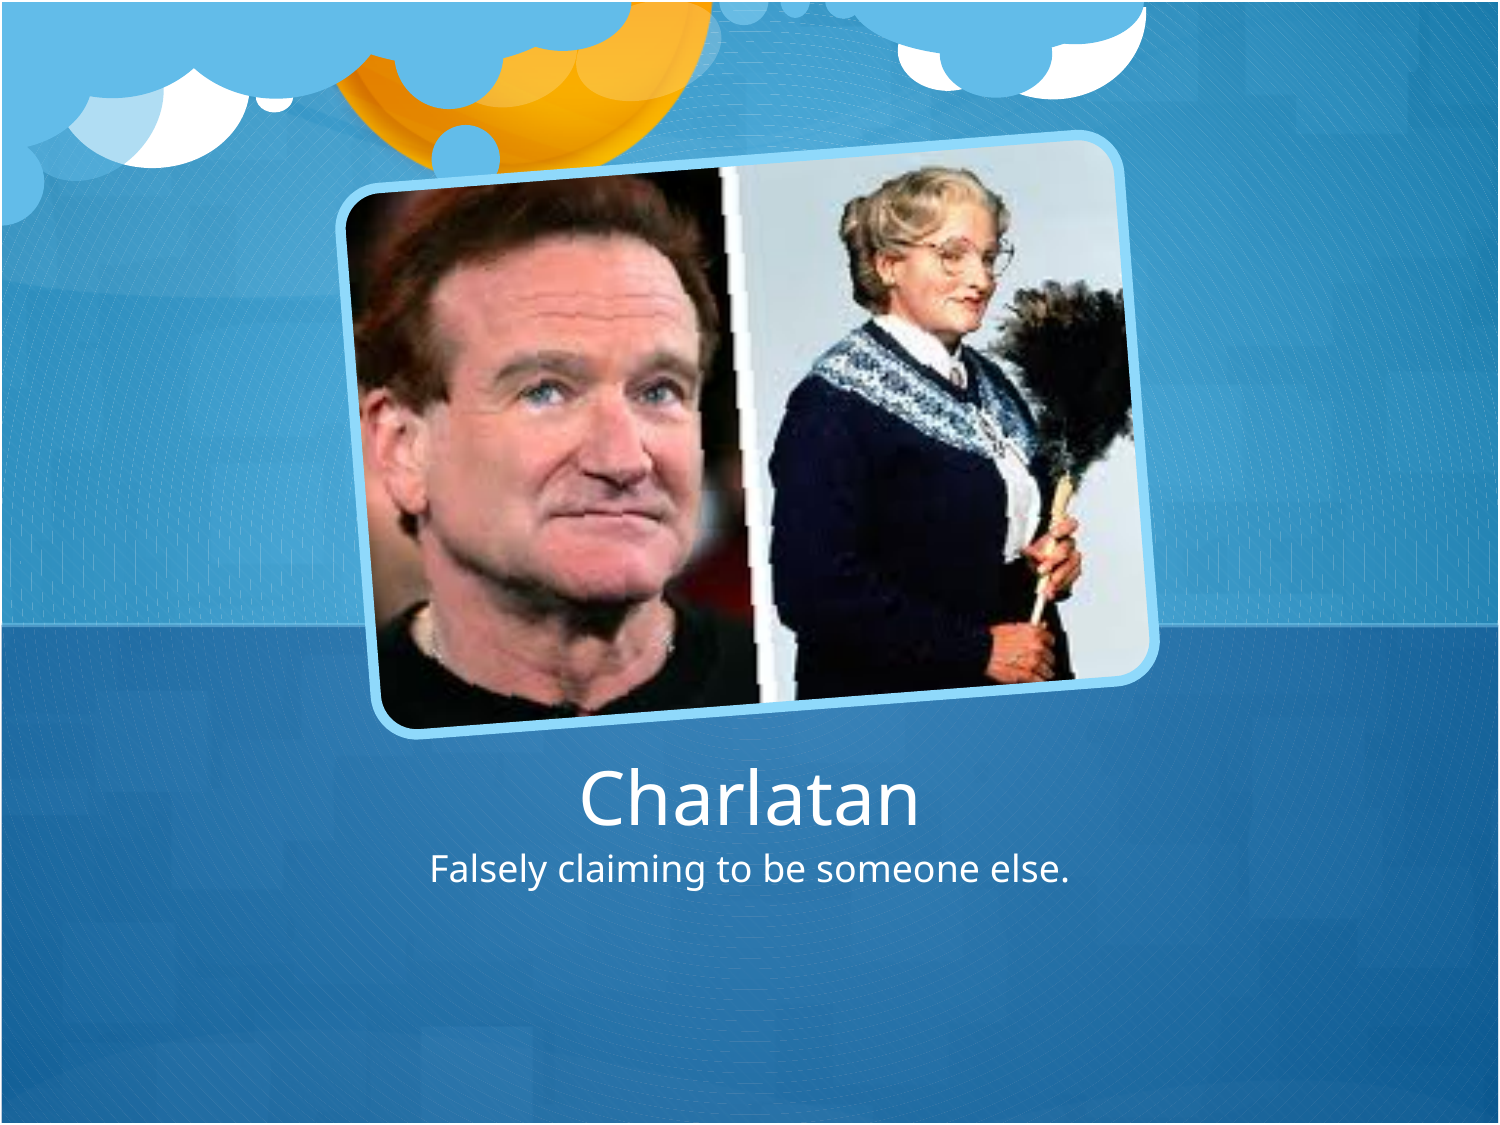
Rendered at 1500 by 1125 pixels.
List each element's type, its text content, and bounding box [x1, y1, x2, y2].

title Charlatan [116, 729, 1383, 848]
picture [2, 2, 1498, 1123]
list Falsely claiming to be someone else. [116, 848, 1383, 1048]
